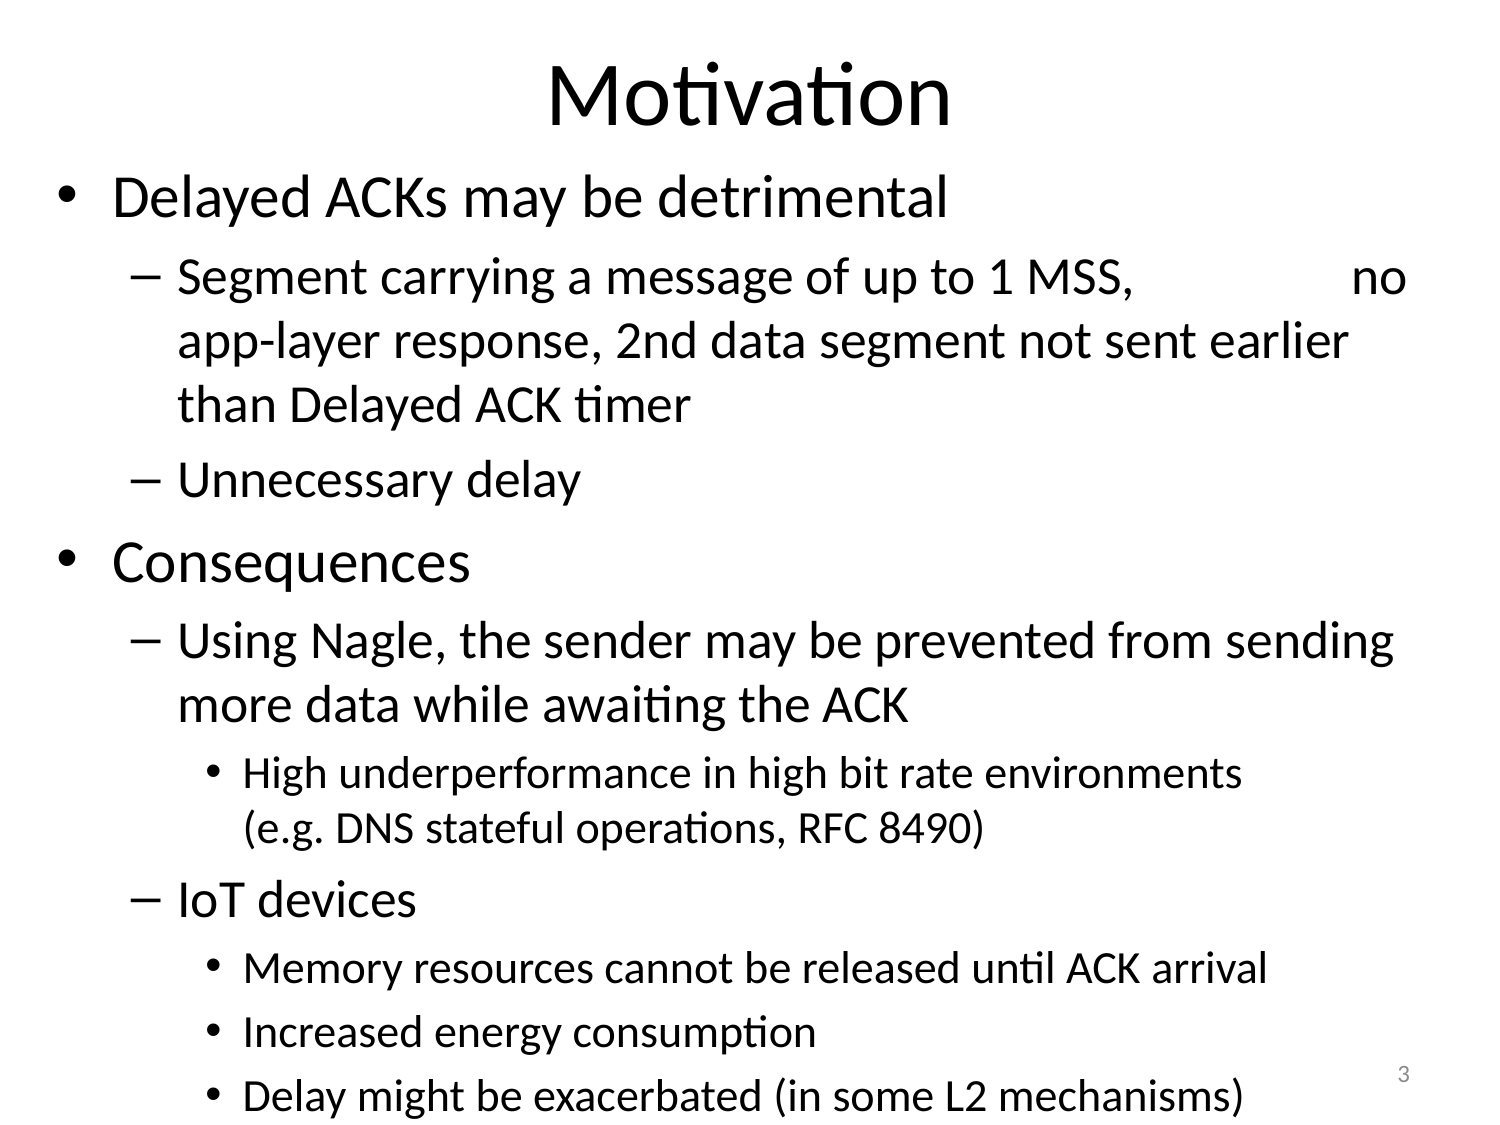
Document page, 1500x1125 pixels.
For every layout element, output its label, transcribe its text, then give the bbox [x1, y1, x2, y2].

title Motivation [75, 0, 1425, 183]
slide_number 3 [1074, 1042, 1425, 1103]
list Delayed ACKs may be detrimental Segment carrying a message of up to 1 MSS, no app-layer response, 2nd data segment not sent earlier than Delayed ACK timer Unnecessary delay Consequences Using Nagle, the sender may be prevented from sending more data while awaiting the ACK High underperformance in high bit rate environments (e.g. DNS stateful operations, RFC 8490) IoT devices Memory resources cannot be released until ACK arrival Increased energy consumption Delay might be exacerbated (in some L2 mechanisms) [41, 149, 1424, 1125]
